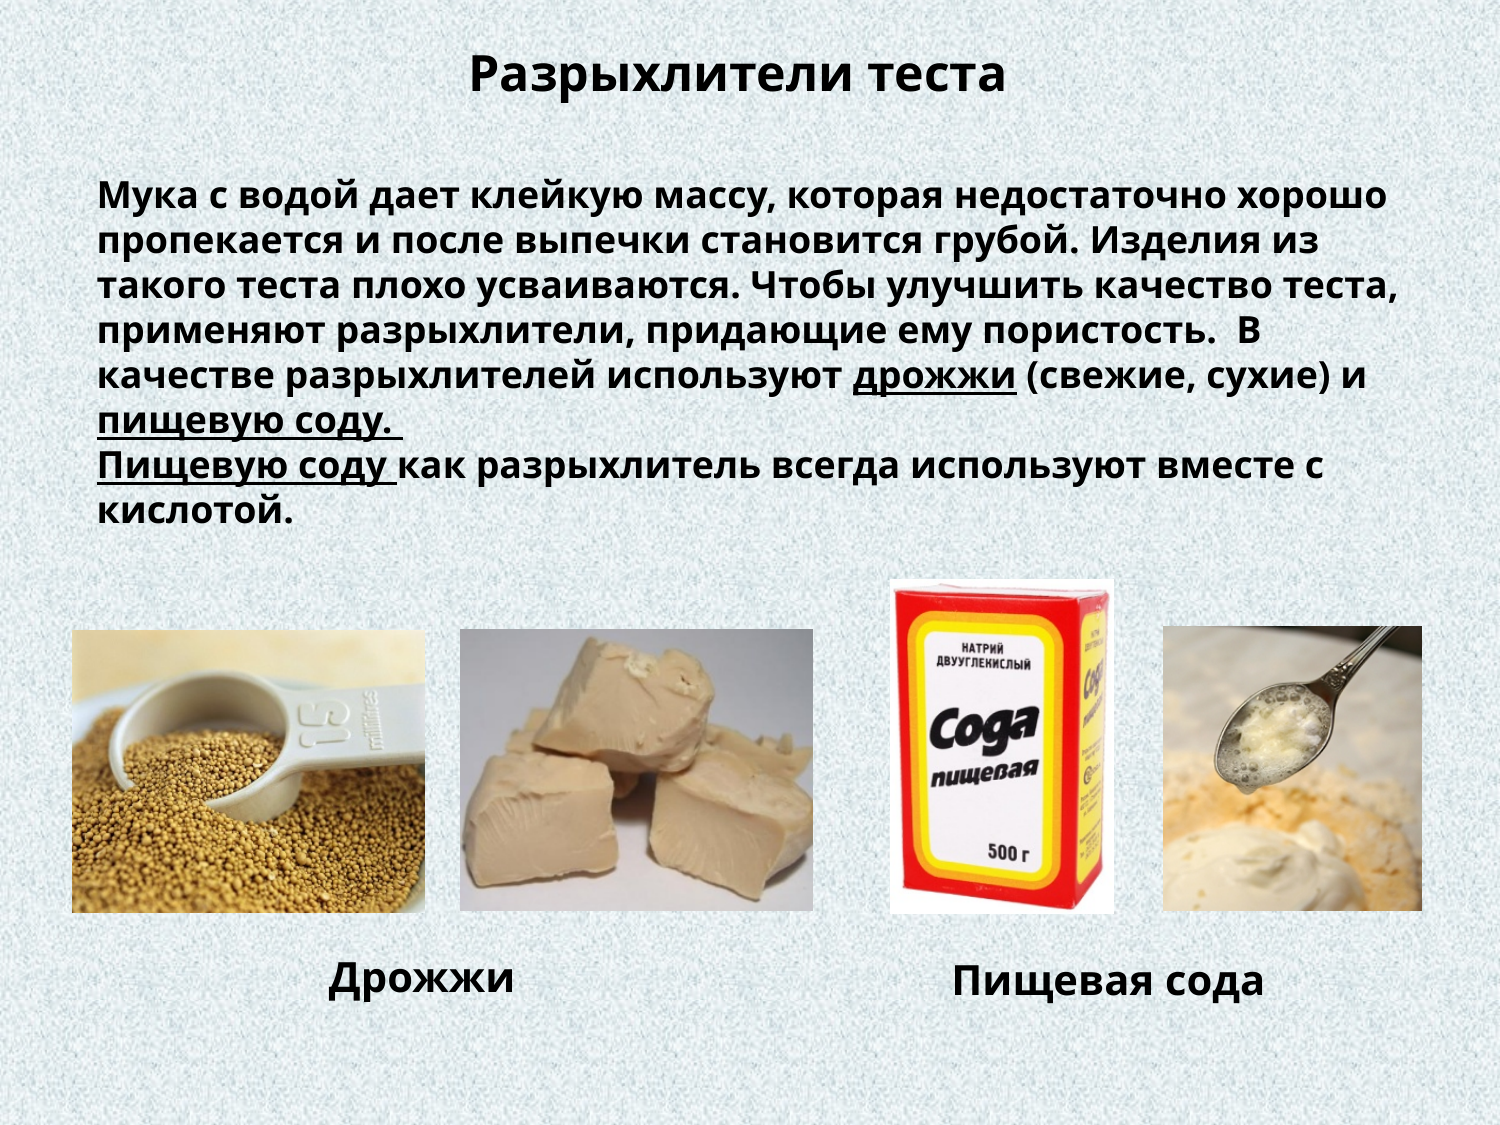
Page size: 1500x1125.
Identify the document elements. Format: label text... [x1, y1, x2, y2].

picture [0, 0, 1500, 1125]
text_box Мука с водой дает клейкую массу, которая недостаточно хорошо пропекается и после выпечки становится грубой. Изделия из такого теста плохо усваиваются. Чтобы улучшить качество теста, применяют разрыхлители, придающие ему пористость. В качестве разрыхлителей используют дрожжи (cвежие, сухие) и пищевую соду. Пищевую соду как разрыхлитель всегда используют вместе с кислотой. [81, 163, 1430, 539]
text_box Разрыхлители теста [410, 34, 1067, 109]
text_box Дрожжи [314, 943, 539, 1009]
text_box Пищевая сода [936, 946, 1292, 1012]
